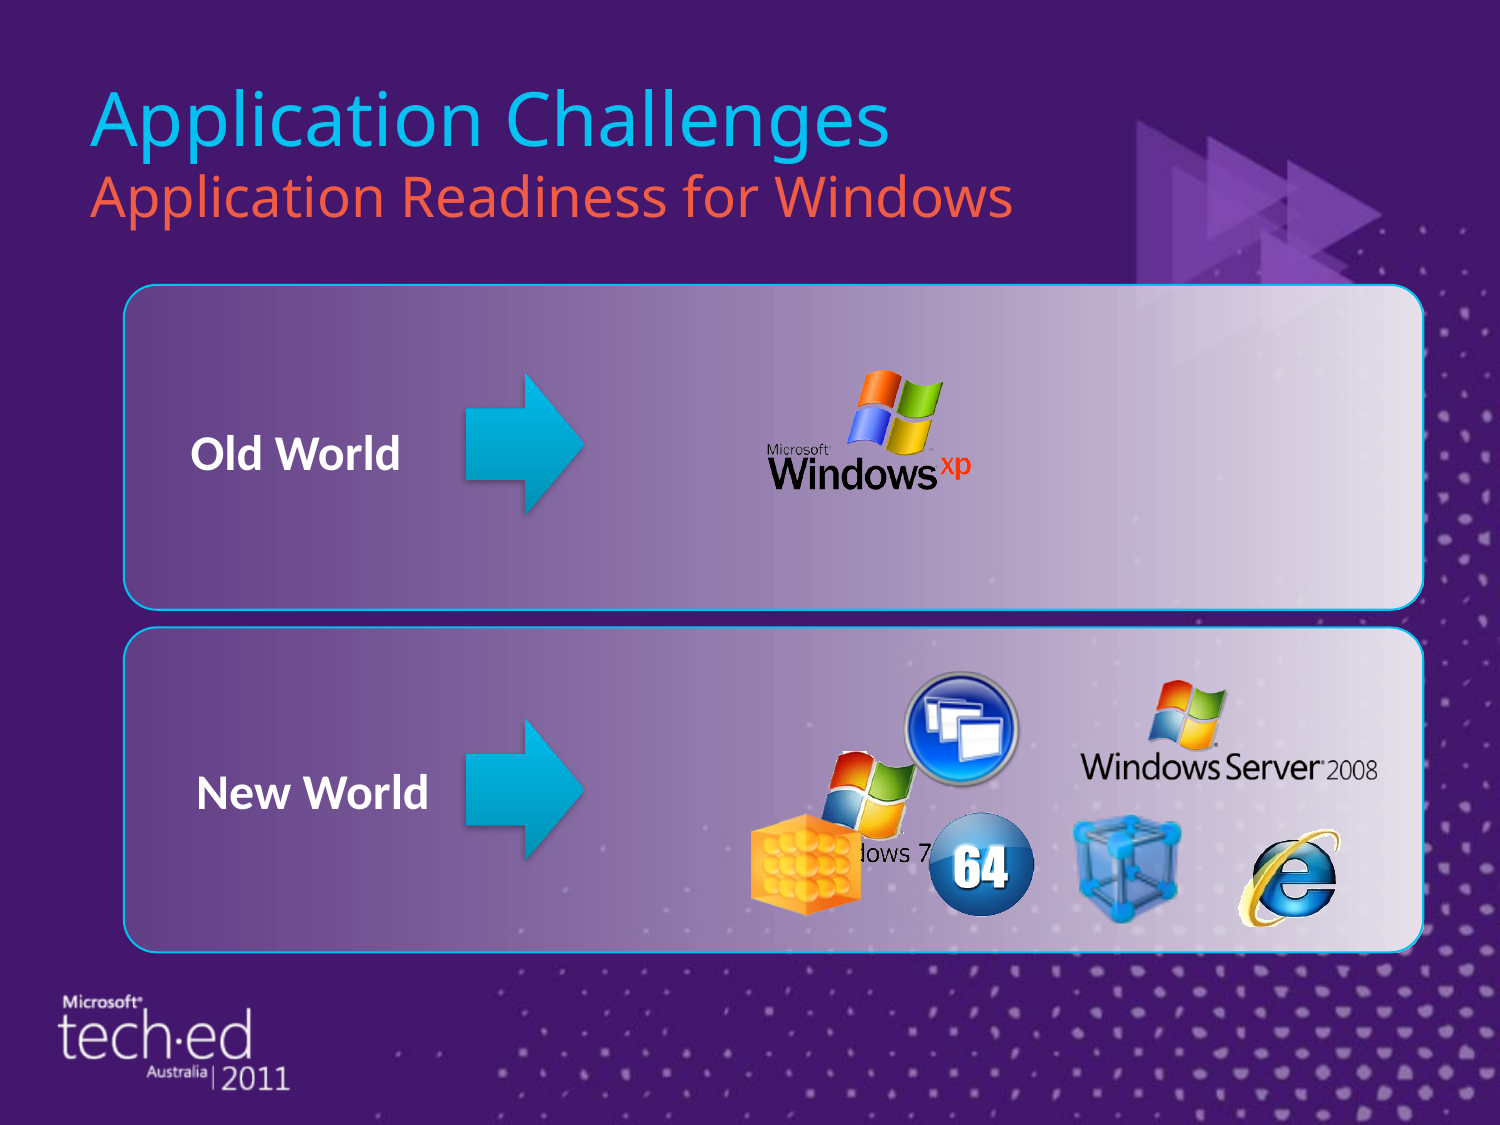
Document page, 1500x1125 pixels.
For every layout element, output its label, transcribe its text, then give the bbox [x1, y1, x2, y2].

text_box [180, 718, 585, 861]
picture [0, 0, 1500, 1125]
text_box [749, 671, 1377, 930]
text_box [121, 625, 1426, 955]
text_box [174, 365, 975, 522]
text_box [121, 282, 1426, 612]
title Application Challenges Application Readiness for Windows [75, 56, 1425, 244]
